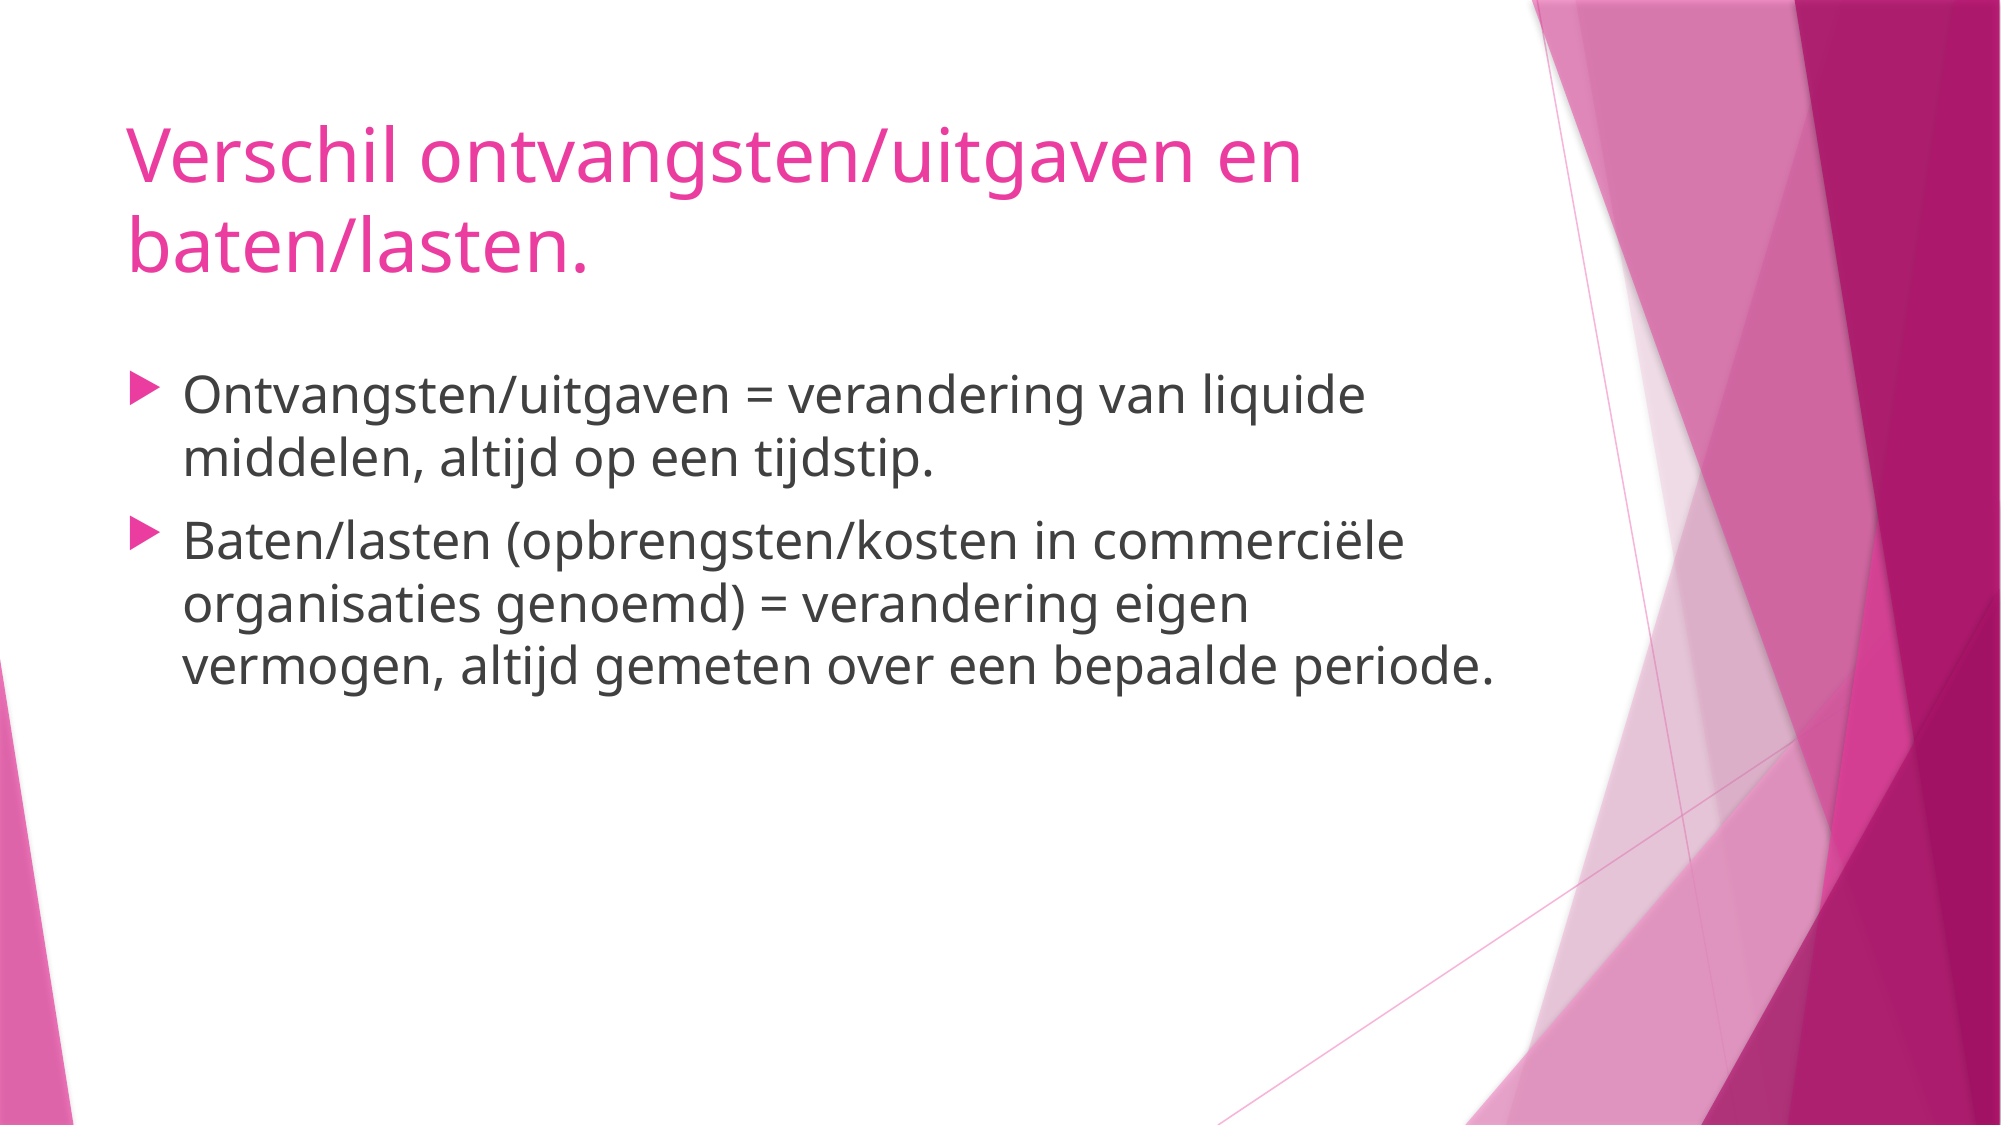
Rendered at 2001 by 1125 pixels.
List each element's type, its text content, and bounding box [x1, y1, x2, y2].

list Ontvangsten/uitgaven = verandering van liquide middelen, altijd op een tijdstip. Baten/lasten (opbrengsten/kosten in commerciële organisaties genoemd) = verandering eigen vermogen, altijd gemeten over een bepaalde periode. [111, 354, 1522, 992]
title Verschil ontvangsten/uitgaven en baten/lasten. [111, 99, 1522, 317]
